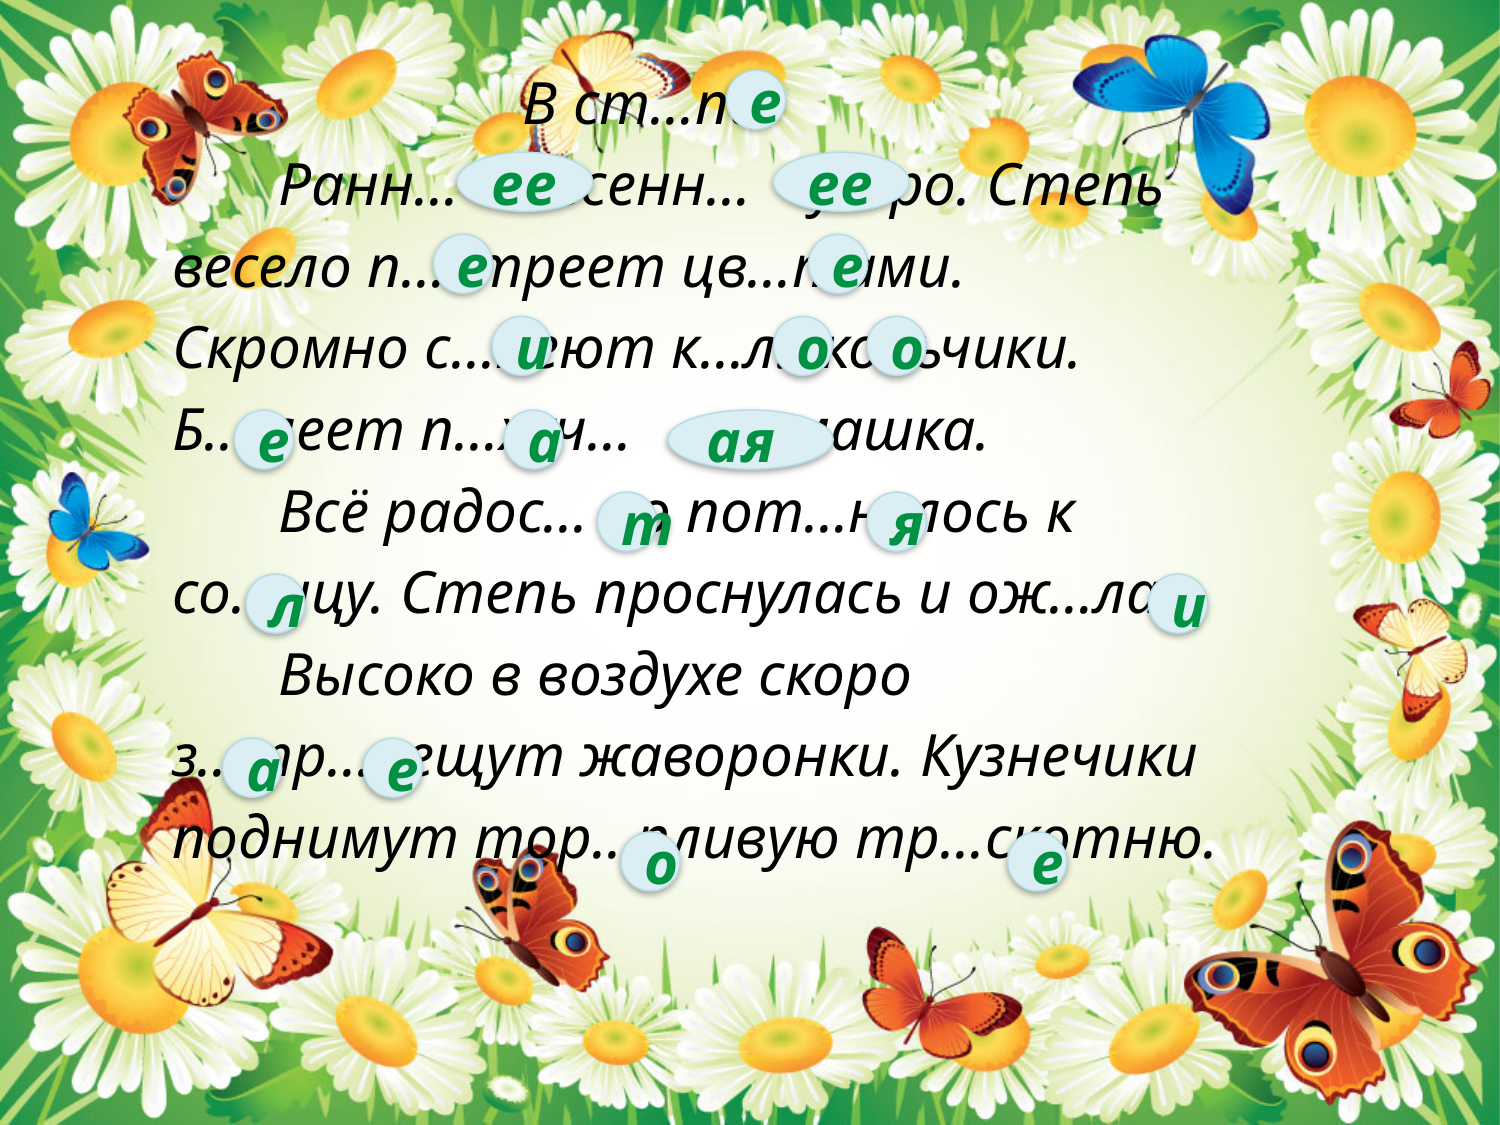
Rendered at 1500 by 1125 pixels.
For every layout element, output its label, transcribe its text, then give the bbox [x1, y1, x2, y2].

text_box ая [667, 409, 835, 470]
text_box ее [772, 151, 910, 213]
text_box и [1147, 573, 1209, 634]
text_box и [491, 315, 552, 377]
text_box а [221, 737, 283, 799]
text_box е [432, 233, 494, 295]
text_box е [233, 409, 295, 470]
text_box е [1007, 831, 1068, 892]
list В ст…пи. Ранн… весенн… утро. Степь весело п…стреет цв…тами. Скромно с…неют к…л…кольчики. Б... леет п…хуч… ромашка. Всё радос... но пот…нулось к со…нцу. Степь проснулась и ож…ла. Высоко в воздухе скоро з…тр...пещут жаворонки. Кузнечики поднимут тор…пливую тр…скотню. [35, 58, 1407, 1008]
text_box е [725, 69, 787, 131]
text_box а [503, 409, 564, 470]
text_box ее [456, 151, 594, 213]
text_box е [807, 233, 869, 295]
text_box я [866, 491, 927, 552]
text_box о [620, 831, 681, 892]
text_box о [772, 315, 834, 377]
text_box т [596, 491, 658, 552]
picture [0, 0, 1500, 1125]
text_box е [362, 737, 424, 799]
text_box о [866, 315, 927, 377]
text_box л [245, 573, 306, 634]
